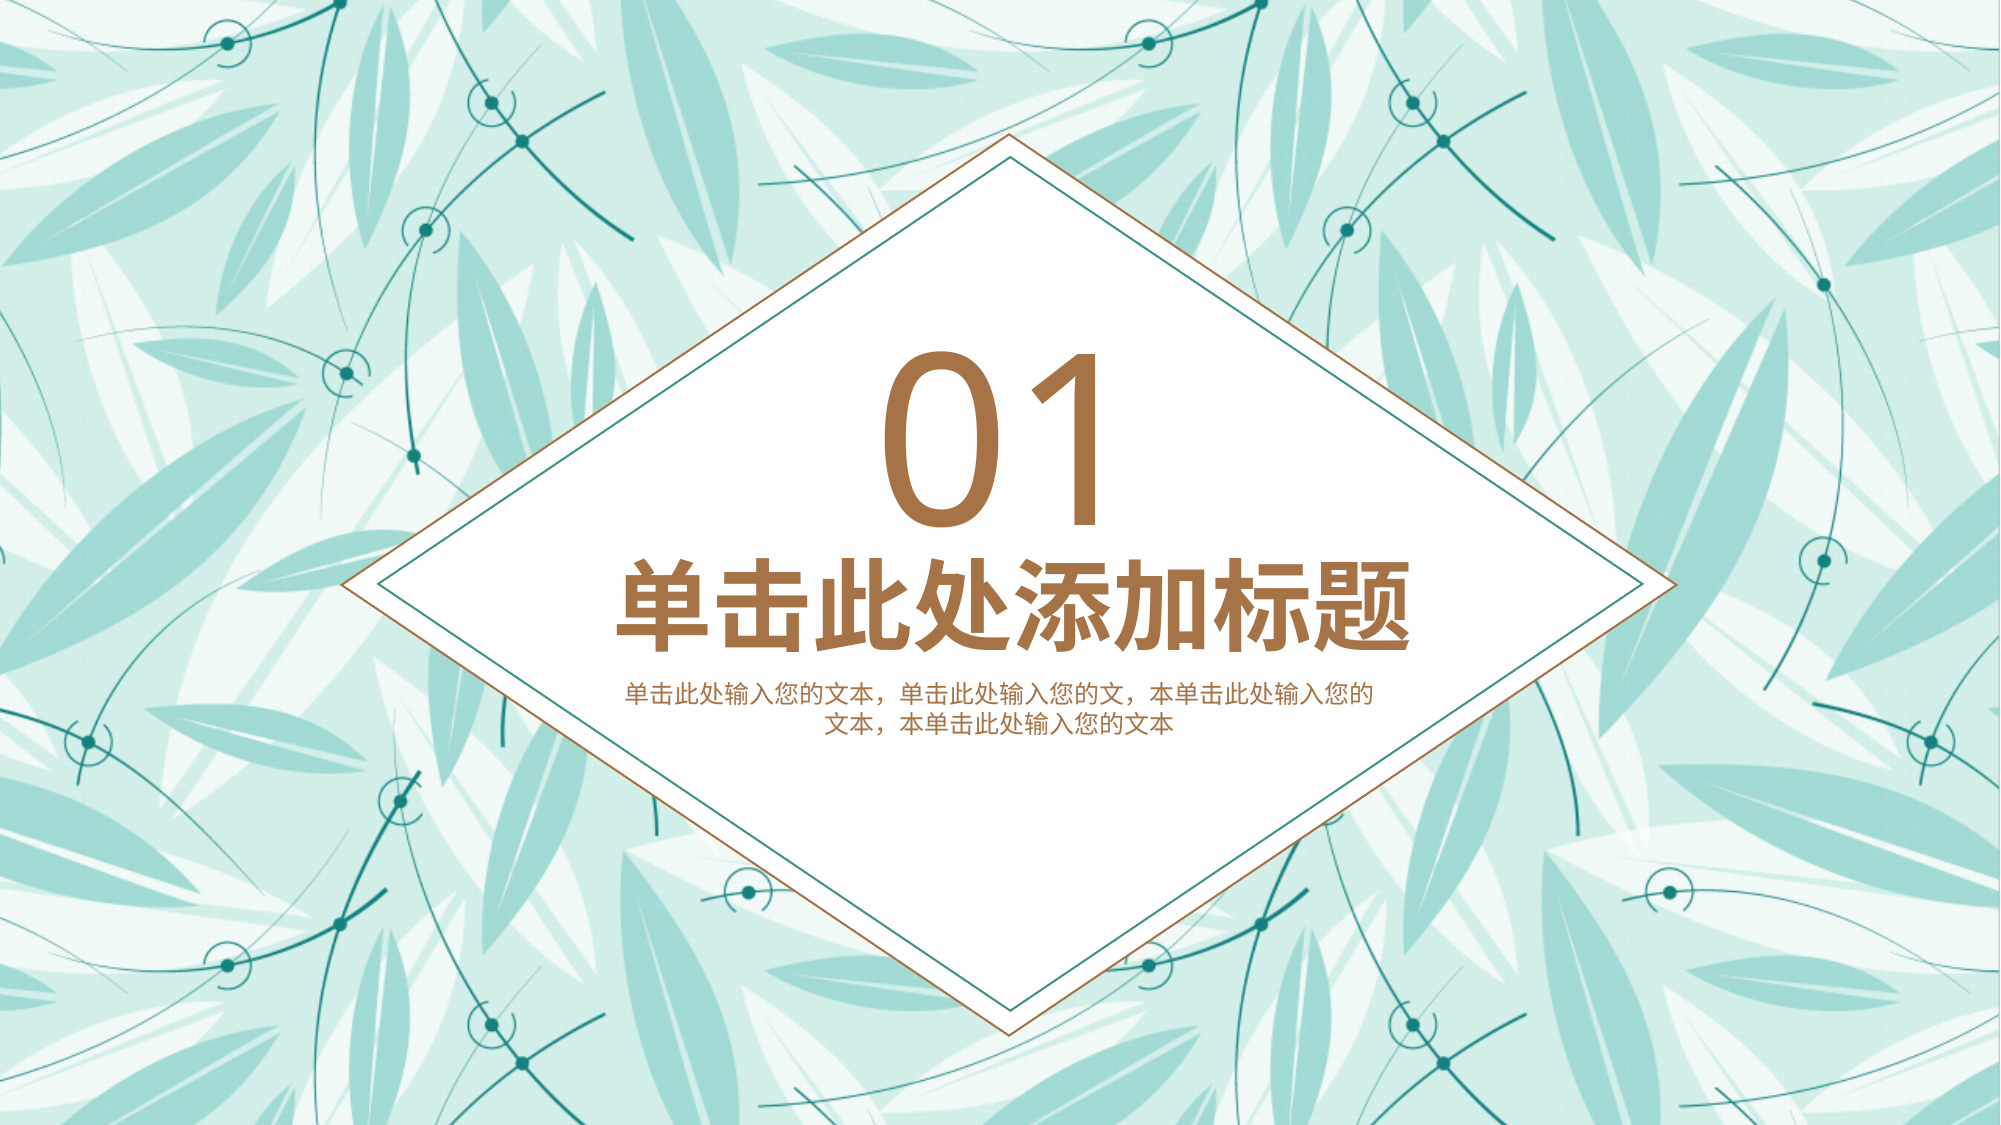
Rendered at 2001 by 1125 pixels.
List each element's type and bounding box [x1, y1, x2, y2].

text_box [341, 134, 1677, 1036]
picture [0, 0, 2001, 1125]
